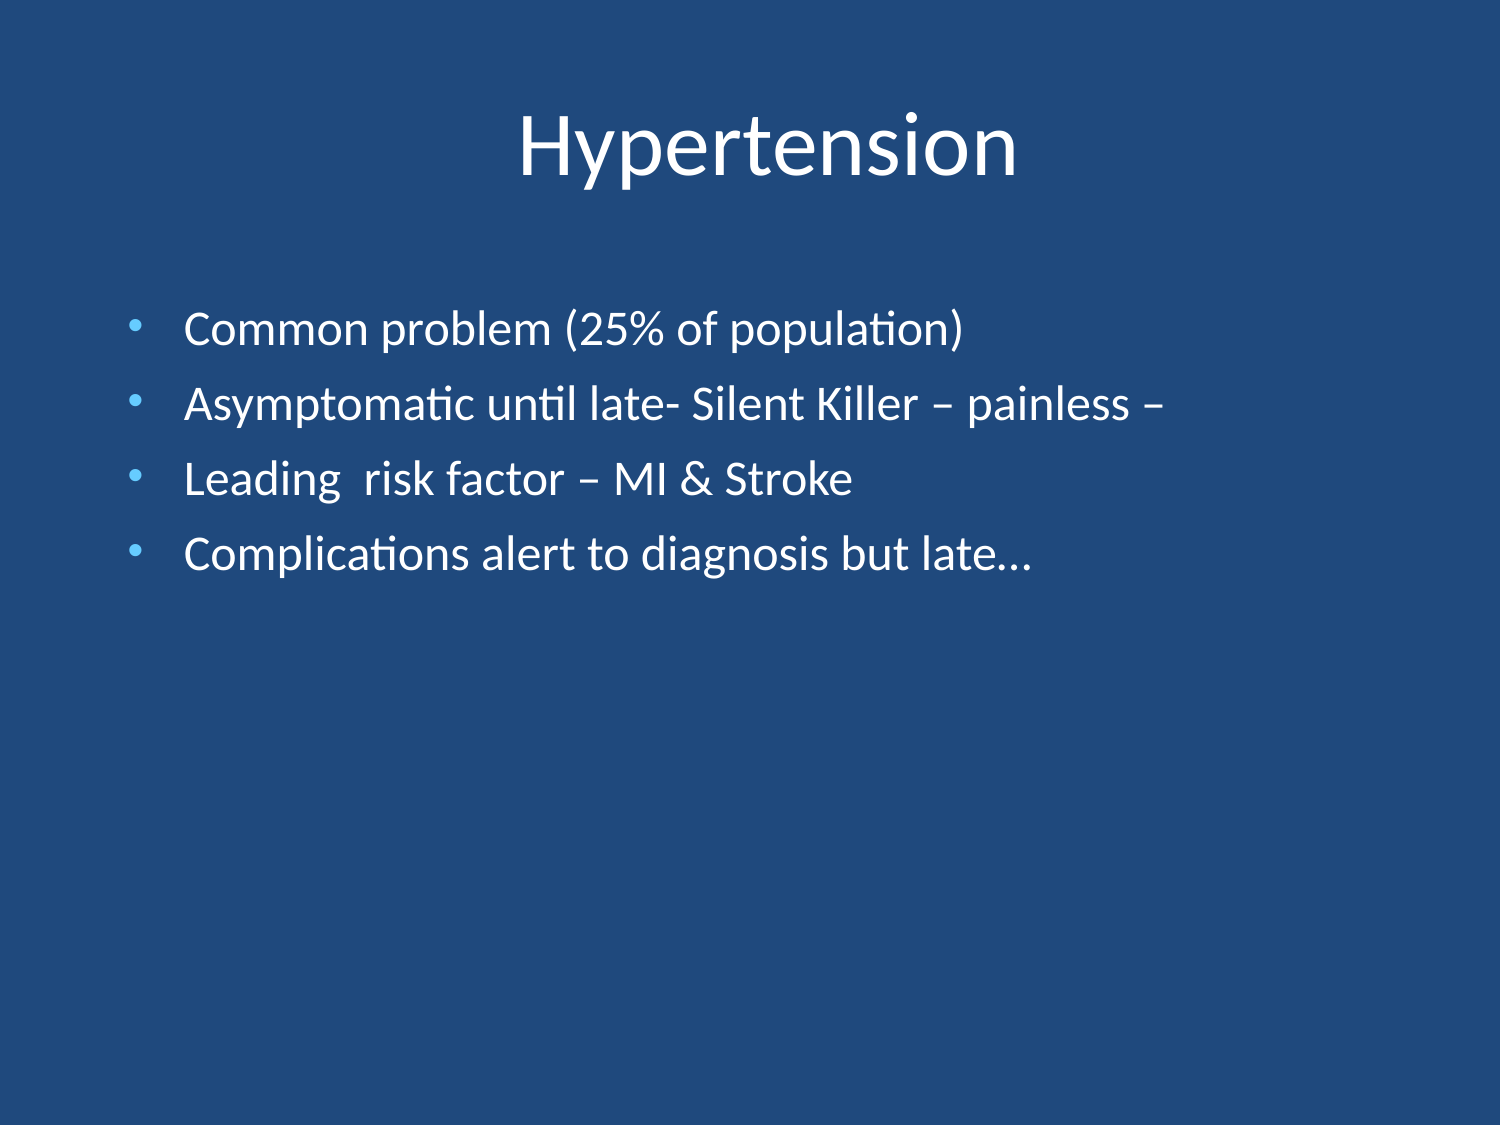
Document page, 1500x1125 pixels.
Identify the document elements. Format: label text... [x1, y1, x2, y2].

title Hypertension [112, 45, 1425, 233]
list Common problem (25% of population) Asymptomatic until late- Silent Killer – painless – Leading risk factor – MI & Stroke Complications alert to diagnosis but late… [112, 287, 1438, 1063]
